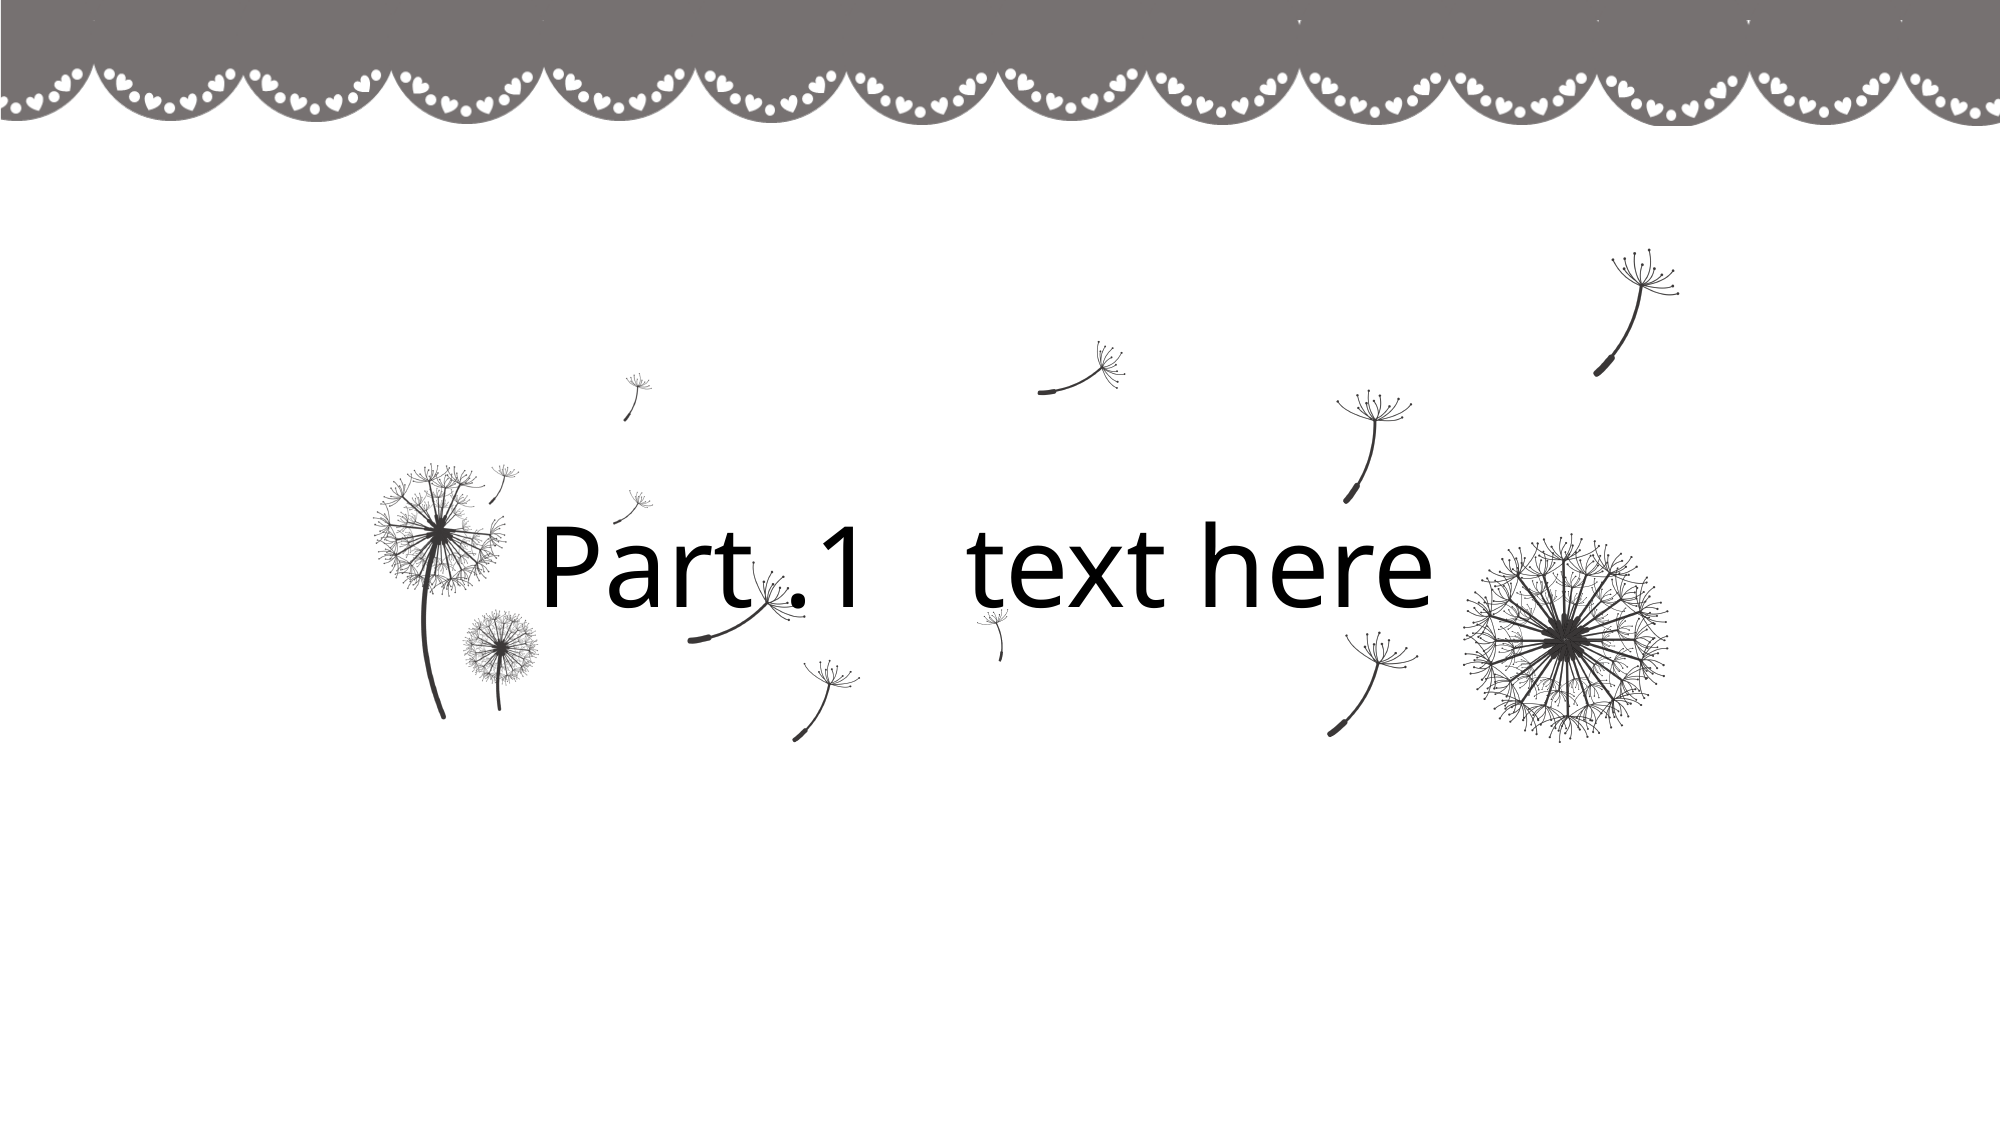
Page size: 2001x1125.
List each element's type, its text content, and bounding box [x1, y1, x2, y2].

picture [1669, 615, 1676, 661]
picture [1291, 615, 1432, 737]
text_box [1461, 533, 1669, 743]
picture [1292, 365, 1432, 493]
text_box Part .1 text here [687, 487, 1482, 637]
picture [967, 605, 1012, 661]
picture [1455, 637, 1461, 656]
picture [1546, 234, 1699, 377]
picture [0, 0, 2000, 126]
picture [347, 365, 871, 742]
picture [1038, 327, 1129, 412]
